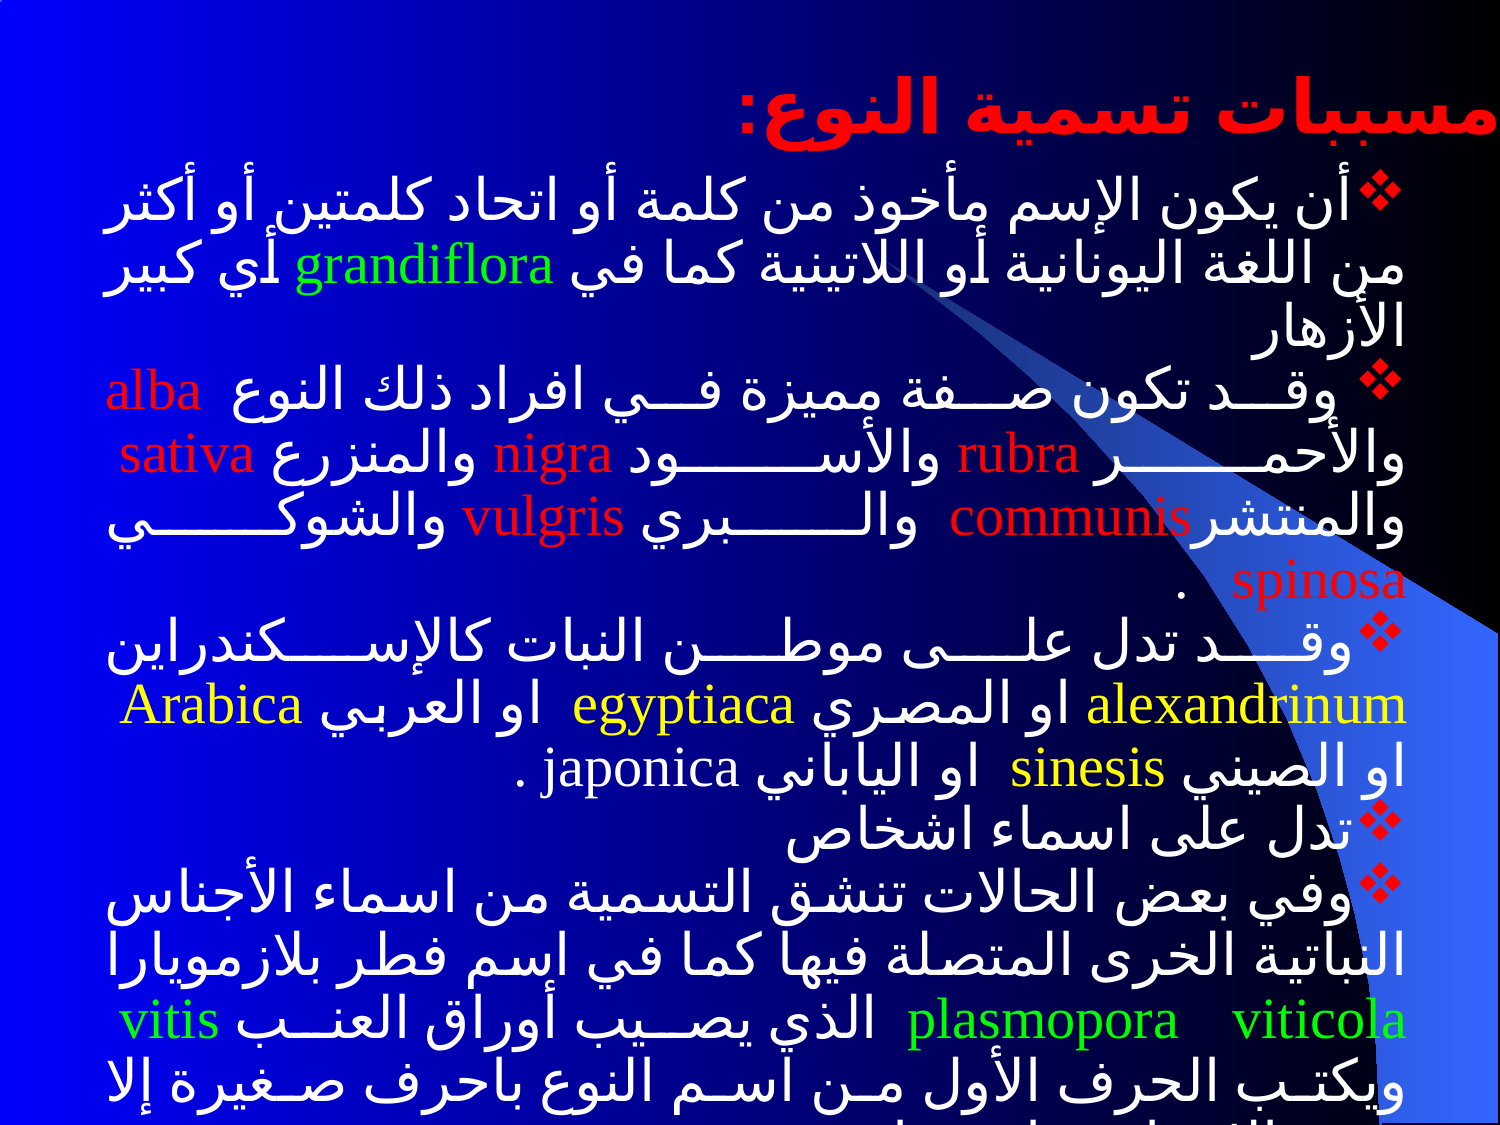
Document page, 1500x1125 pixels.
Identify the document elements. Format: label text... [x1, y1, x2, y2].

list أن يكون الإسم مأخوذ من كلمة أو اتحاد كلمتين أو أكثر من اللغة اليونانية أو اللاتينية كما في grandiflora أي كبير الأزهار وقد تكون صفة مميزة في افراد ذلك النوع alba والأحمر rubra والأسود nigra والمنزرع sativa والمنتشرcommunis والبري vulgris والشوكي spinosa . وقد تدل على موطن النبات كالإسكندراين alexandrinum او المصري egyptiaca او العربي Arabica او الصيني sinesis او الياباني japonica . تدل على اسماء اشخاص وفي بعض الحالات تنشق التسمية من اسماء الأجناس النباتية الخرى المتصلة فيها كما في اسم فطر بلازمويارا plasmopora viticola الذي يصيب أوراق العنب vitis ويكتب الحرف الأول من اسم النوع باحرف صغيرة إلا في حالات استثنائية خاصة. [74, 162, 1438, 1051]
text_box مسببات تسمية النوع: [720, 50, 1500, 156]
